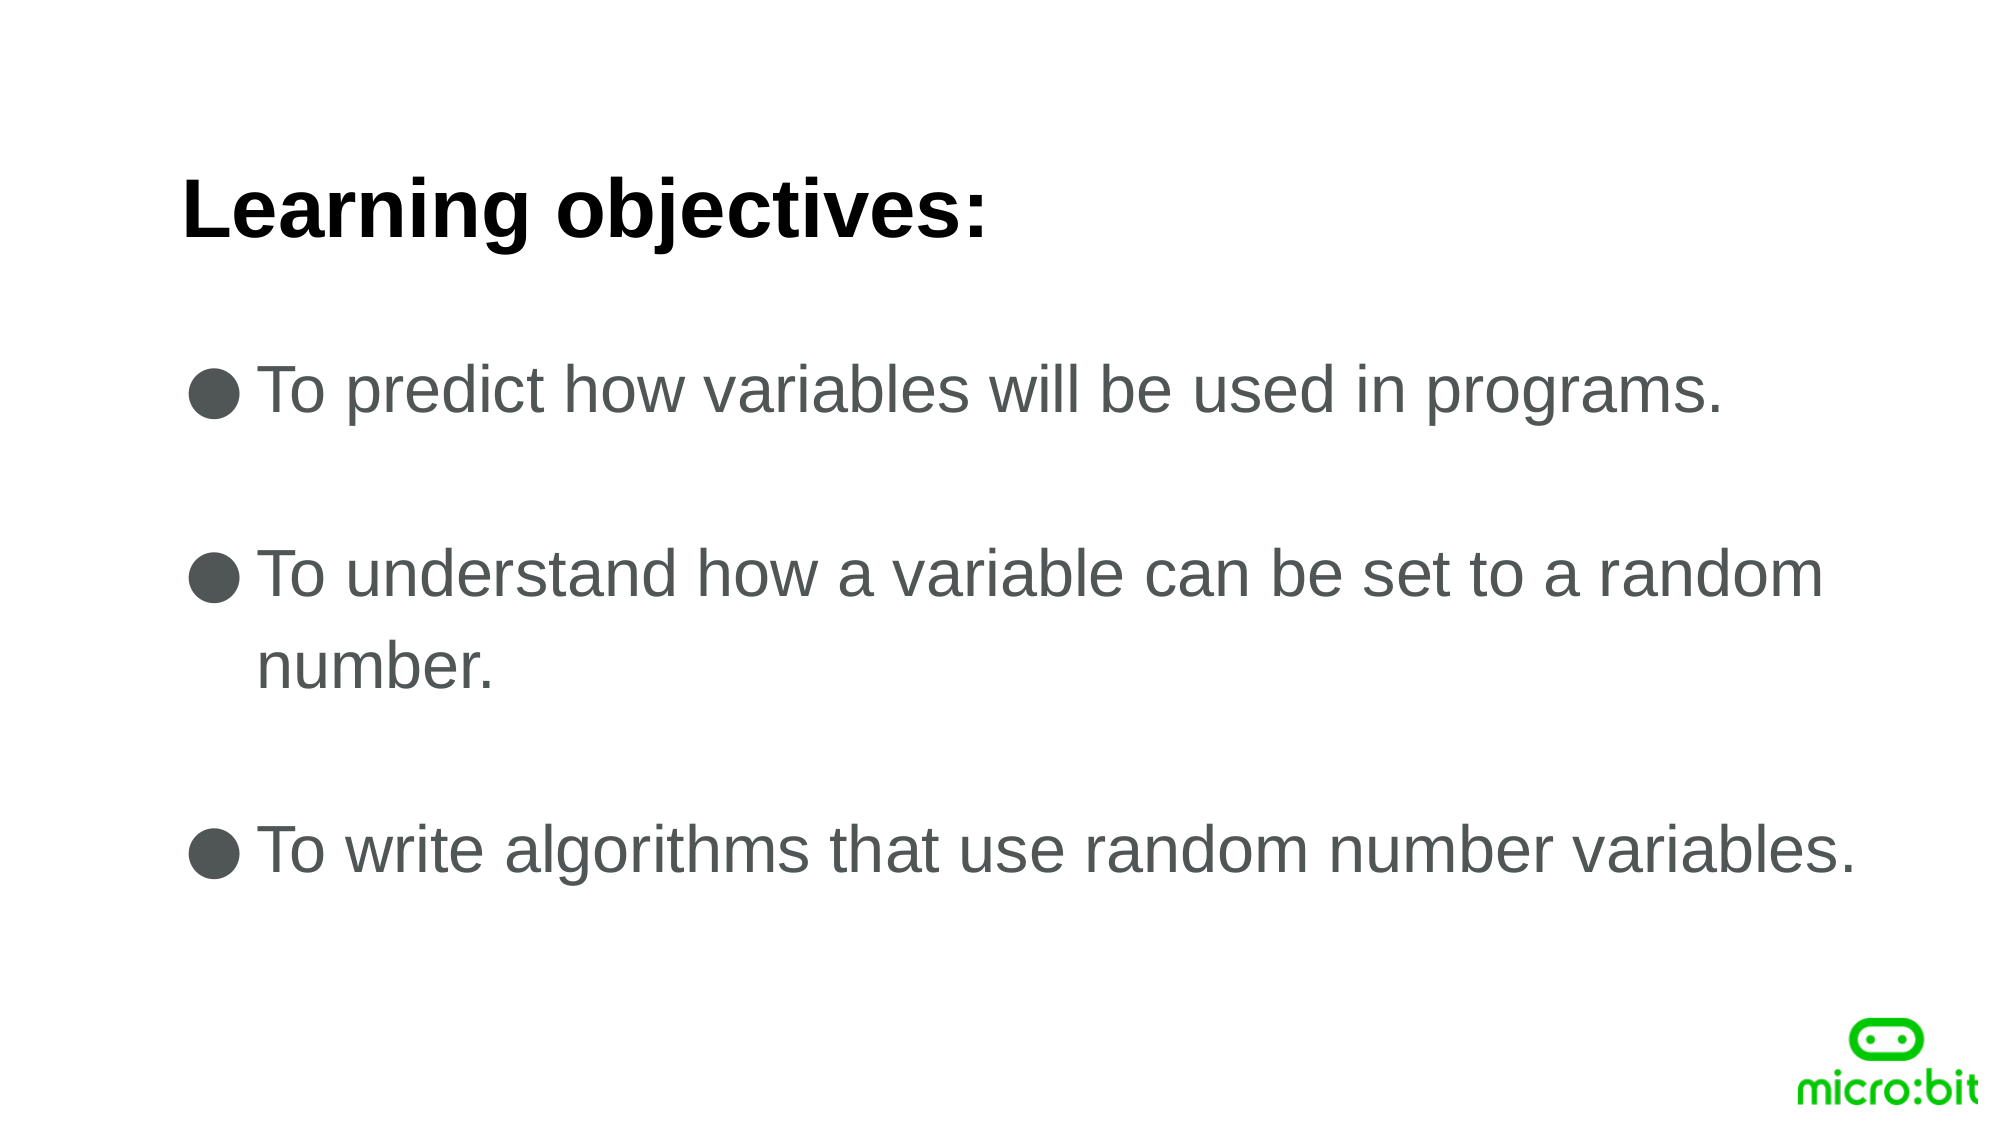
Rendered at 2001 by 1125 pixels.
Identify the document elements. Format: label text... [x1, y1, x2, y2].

text_box Learning objectives: To predict how variables will be used in programs. To understand how a variable can be set to a random number. To write algorithms that use random number variables. [166, 60, 1918, 884]
picture [1797, 1017, 1978, 1106]
